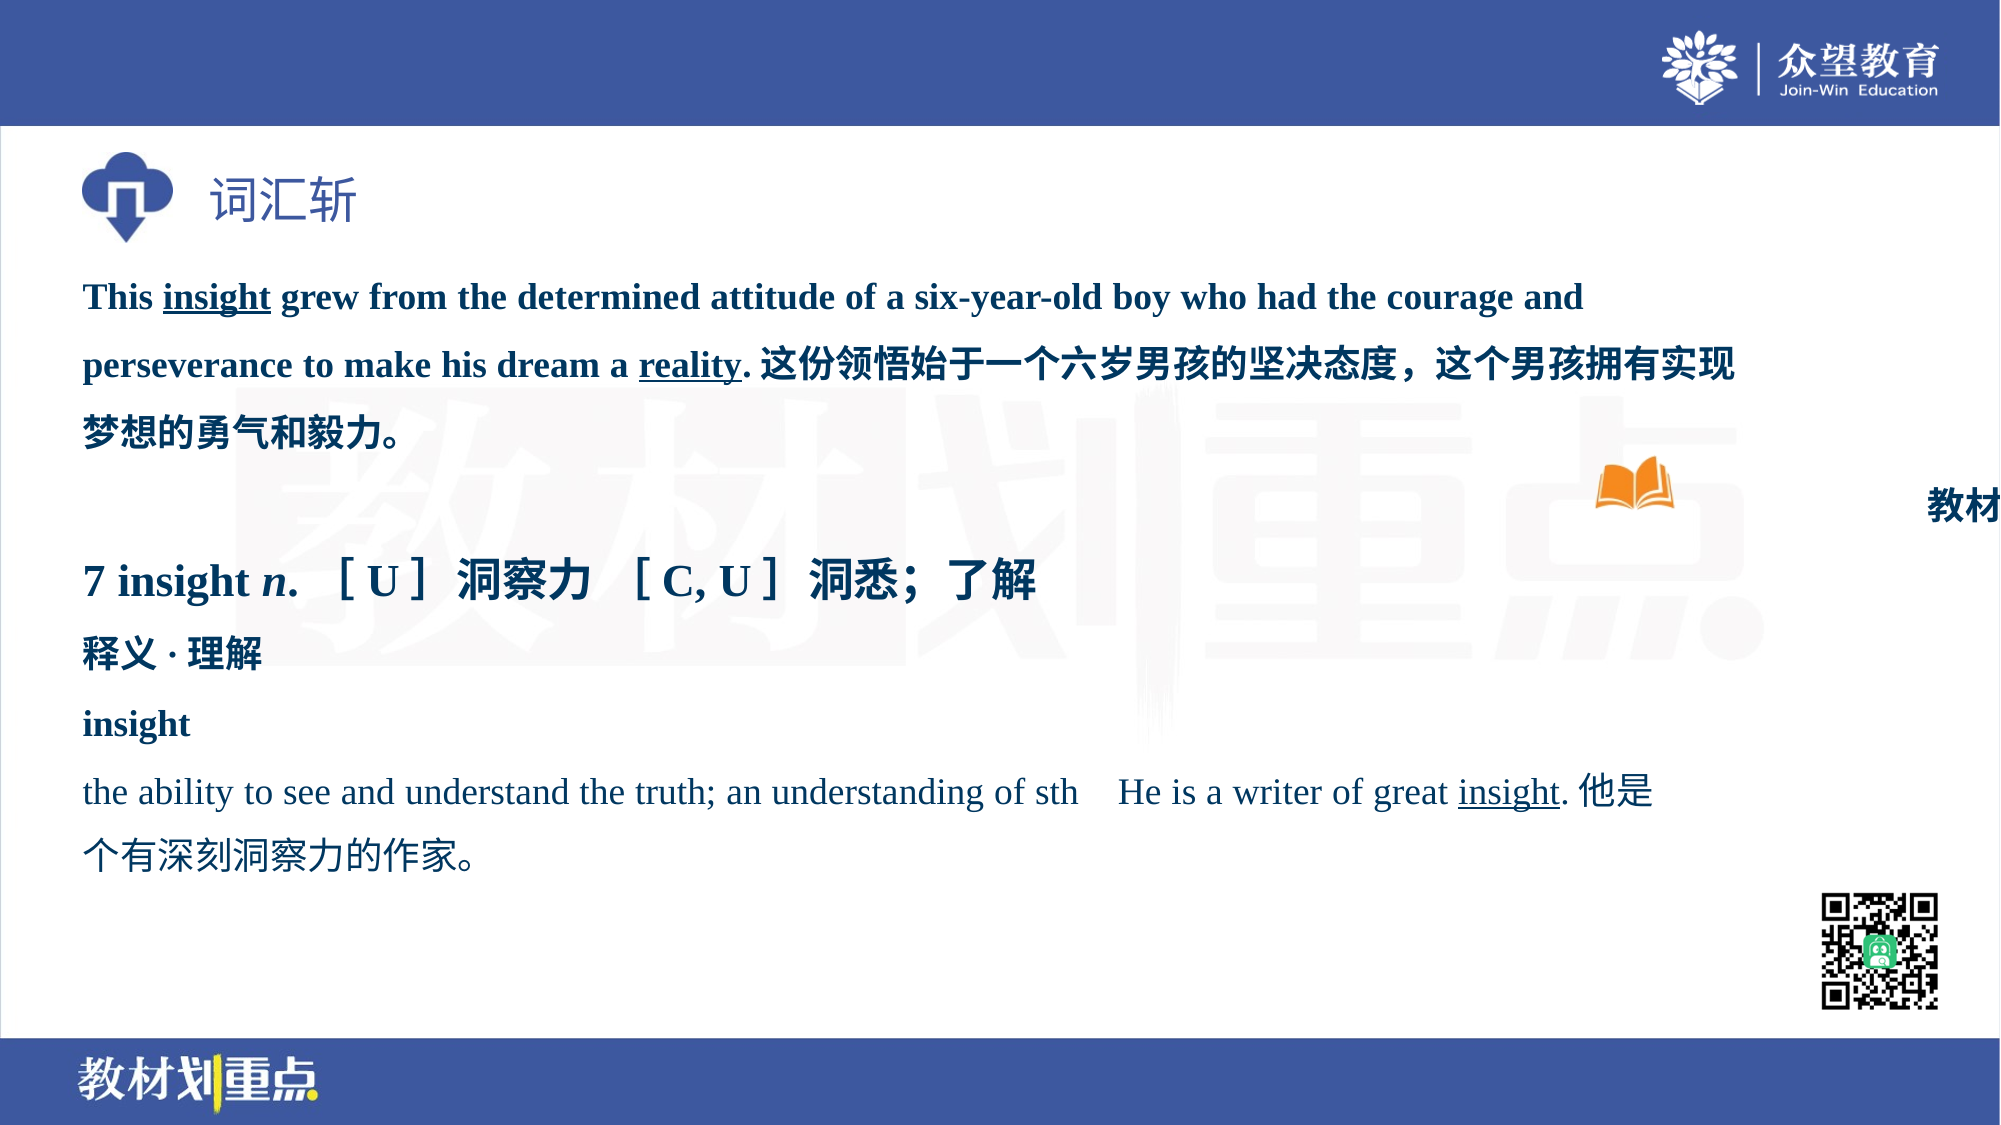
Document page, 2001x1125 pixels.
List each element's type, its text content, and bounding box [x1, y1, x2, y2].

text_box 释义·理解 insight the ability to see and understand the truth; an understanding of sth He is a writer of great insight.他是 个有深刻洞察力的作家。 [82, 605, 1817, 870]
text_box 7 insight n.［U］洞察力 ［C, U］洞悉；了解 [82, 524, 1817, 605]
picture [0, 0, 2000, 1125]
text_box This insight grew from the determined attitude of a six-year-old boy who had the courage and perseverance to make his dream a reality.这份领悟始于一个六岁男孩的坚决态度，这个男孩拥有实现 梦想的勇气和毅力。 教材P20 [82, 248, 1817, 519]
